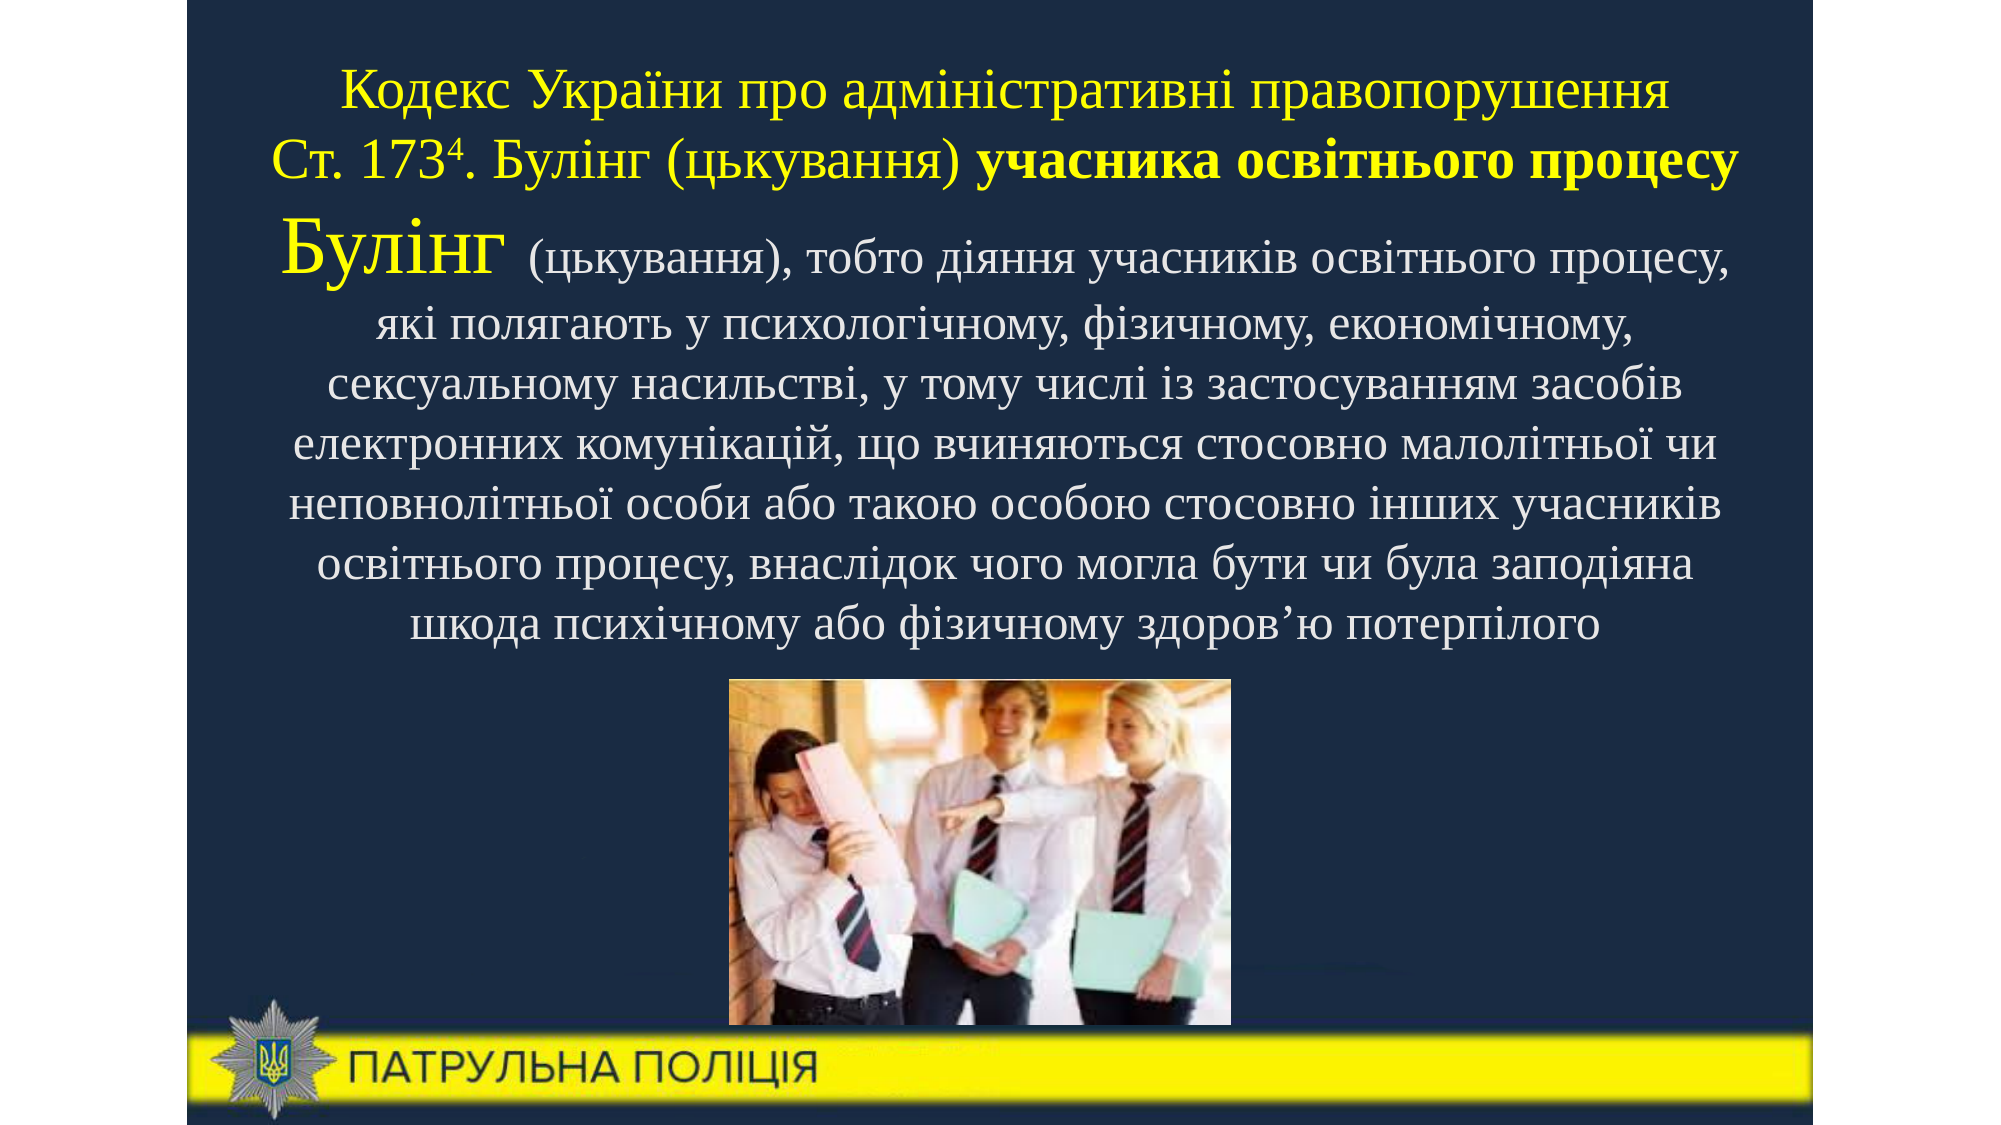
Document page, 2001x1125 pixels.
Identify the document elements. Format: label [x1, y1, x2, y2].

picture [187, 0, 1813, 1125]
